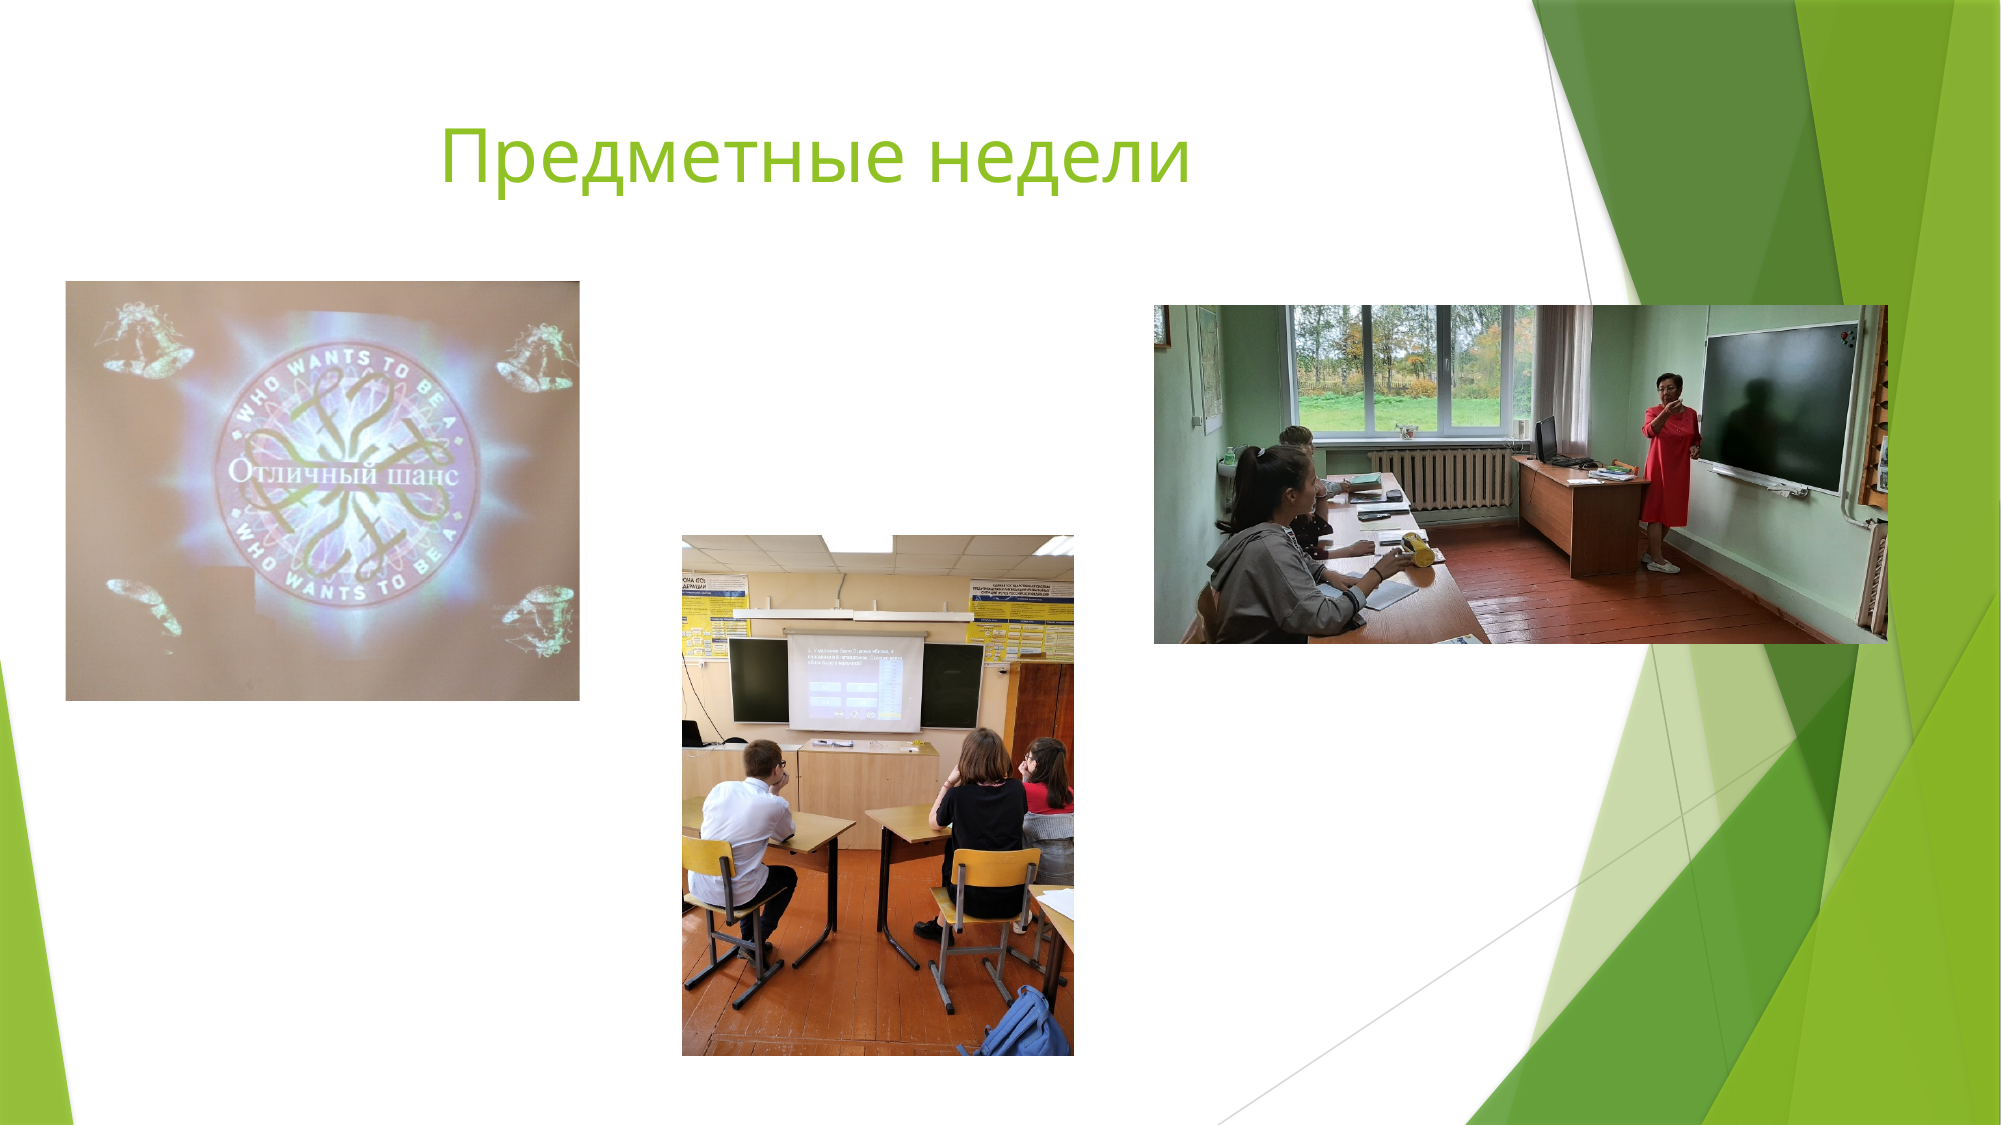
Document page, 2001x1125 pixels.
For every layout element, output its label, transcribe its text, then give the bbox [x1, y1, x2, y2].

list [64, 280, 581, 701]
picture [682, 534, 1074, 1056]
title Предметные недели [111, 99, 1522, 317]
picture [1154, 305, 1889, 645]
